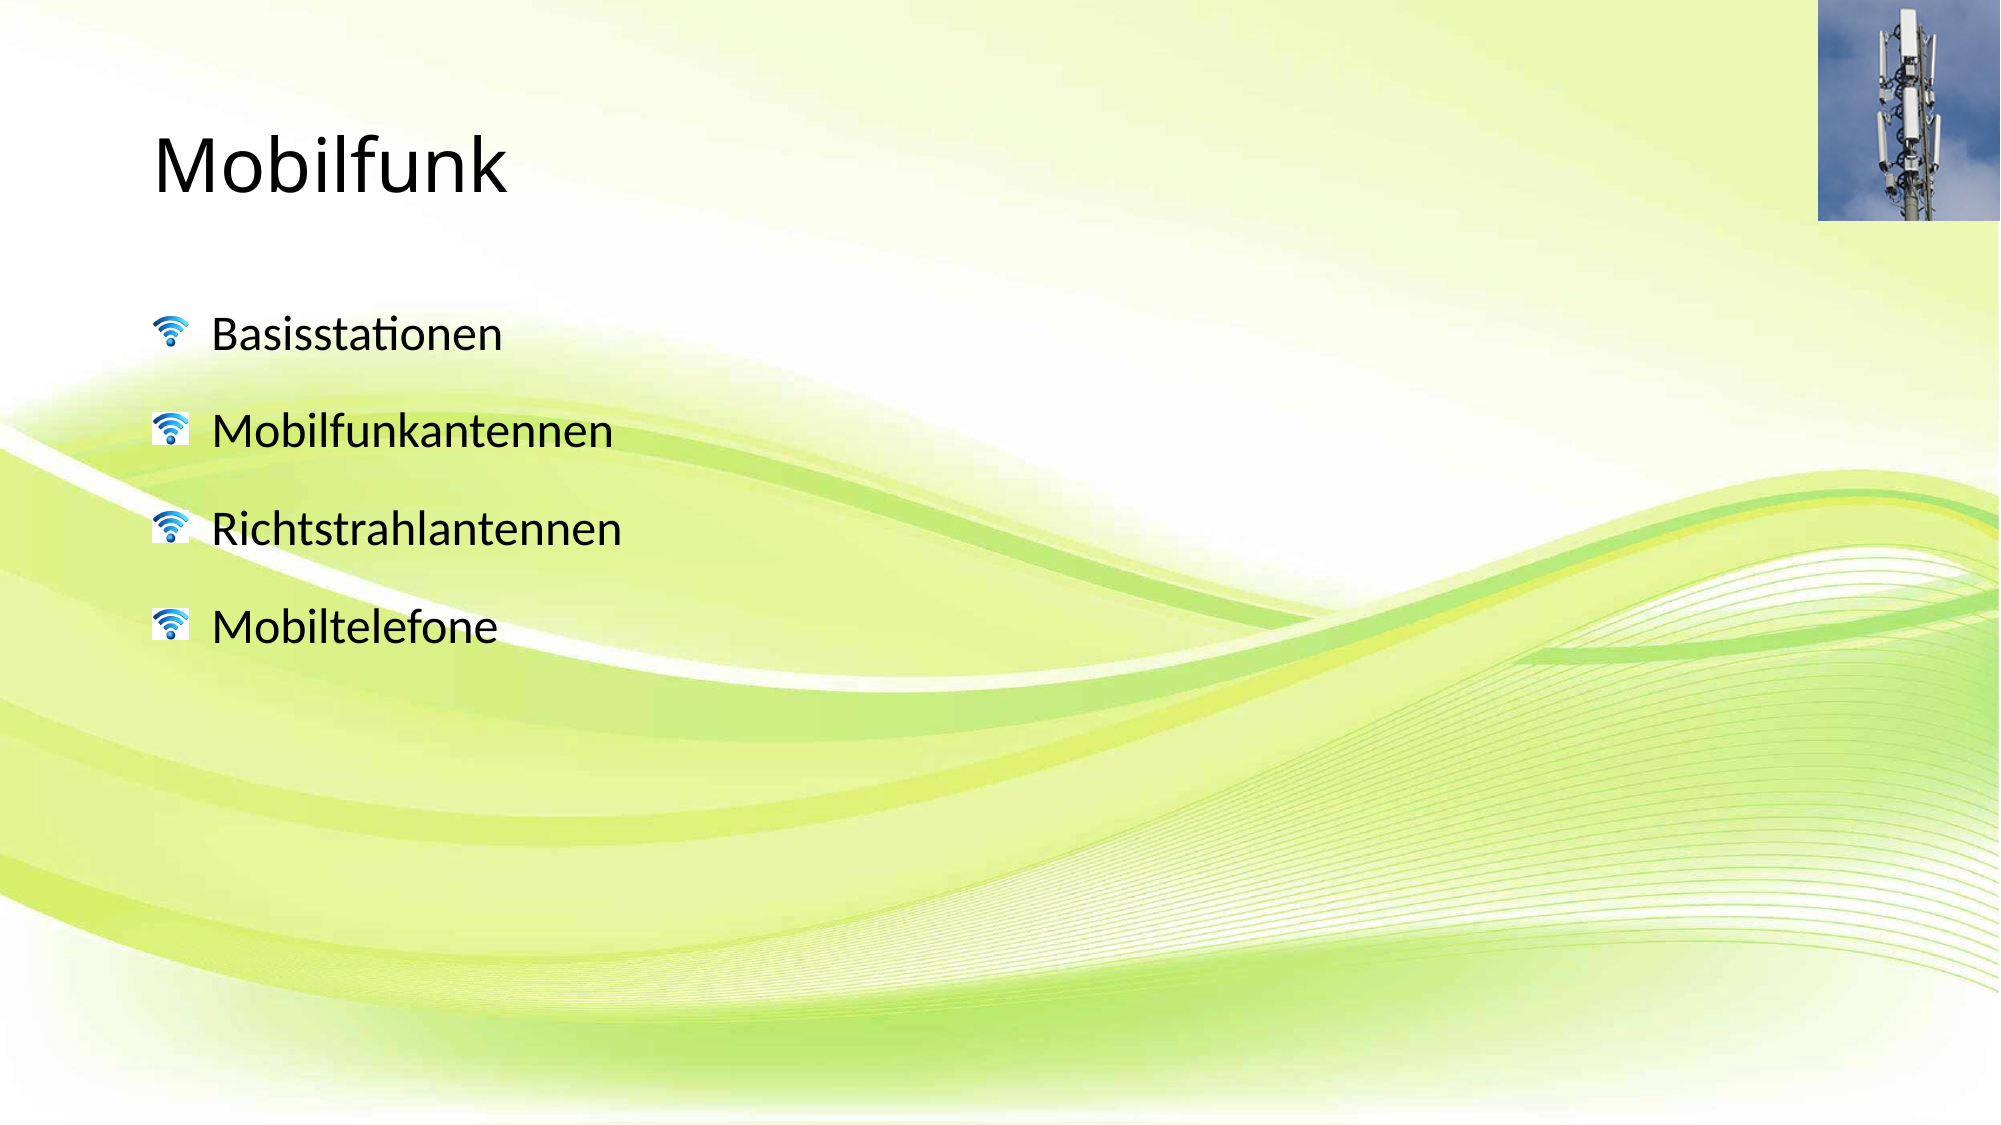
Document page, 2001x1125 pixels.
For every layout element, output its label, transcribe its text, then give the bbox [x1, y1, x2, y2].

list Basisstationen Mobilfunkantennen Richtstrahlantennen Mobiltelefone [137, 299, 1863, 1014]
picture [0, 0, 2001, 1125]
title Mobilfunk [137, 59, 1863, 278]
